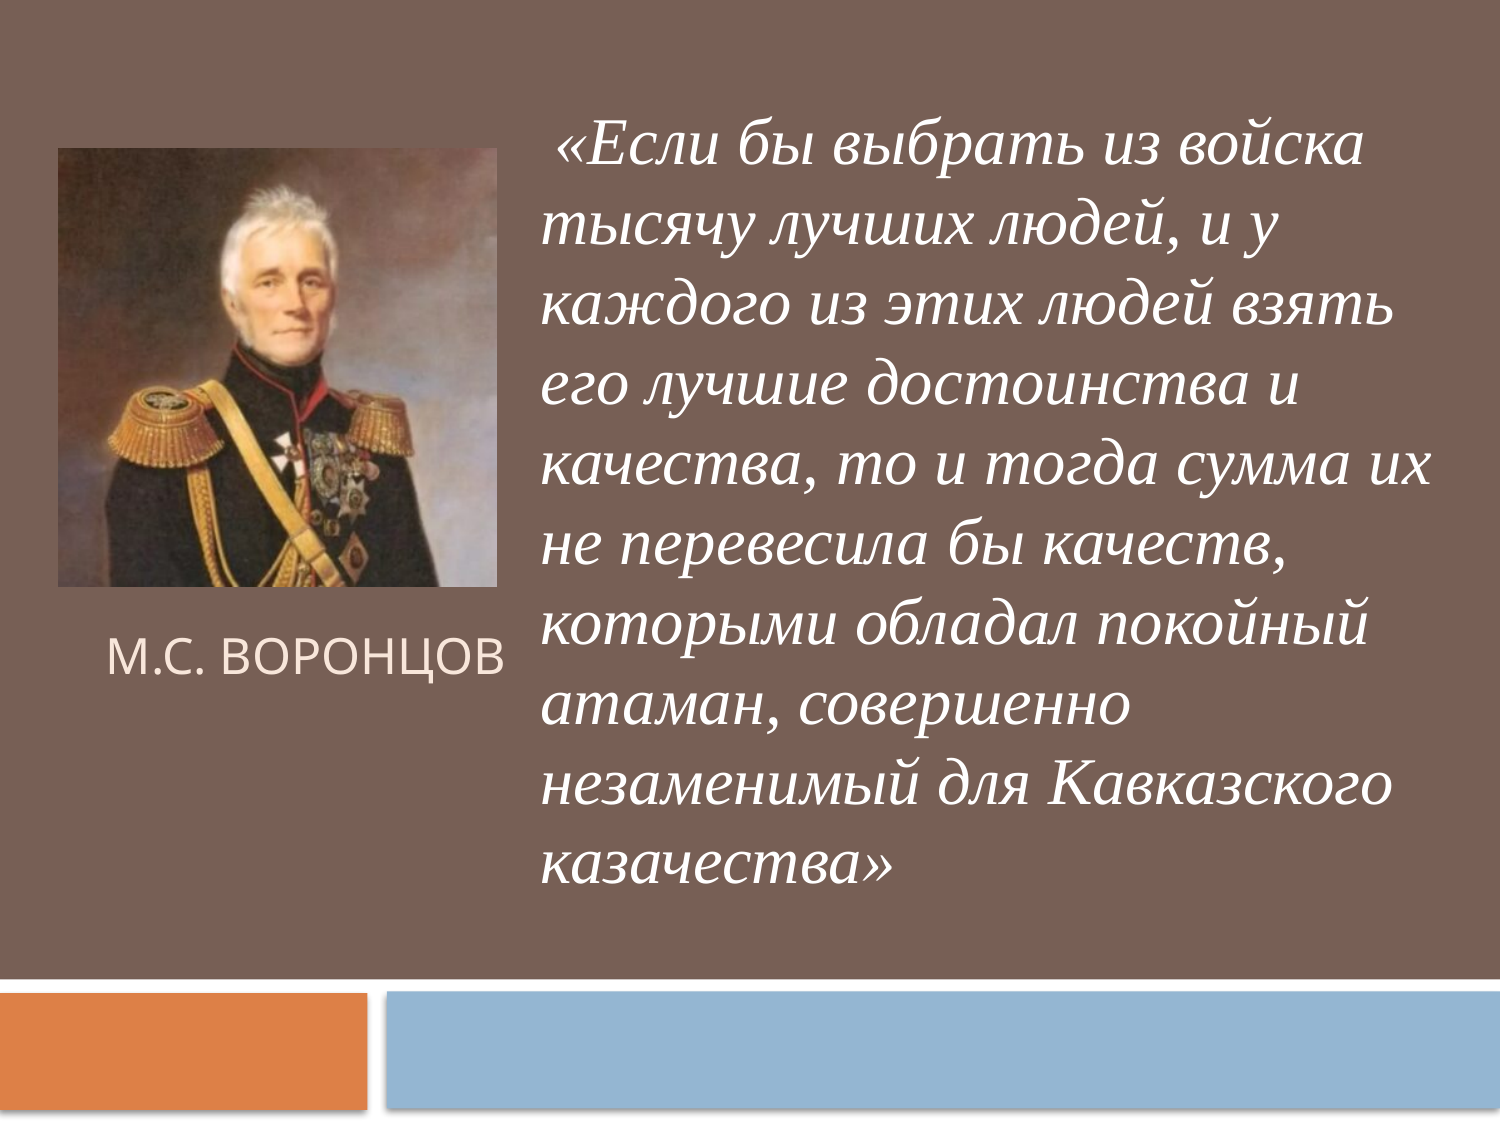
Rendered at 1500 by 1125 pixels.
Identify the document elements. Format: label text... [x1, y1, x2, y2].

picture [58, 148, 497, 587]
subtitle «Если бы выбрать из войска тысячу лучших людей, и у каждого из этих людей взять его лучшие достоинства и качества, то и тогда сумма их не перевесила бы качеств, которыми обладал покойный атаман, совершенно незаменимый для Кавказского казачества» [525, 30, 1459, 965]
title М.С. Воронцов [0, 585, 525, 693]
